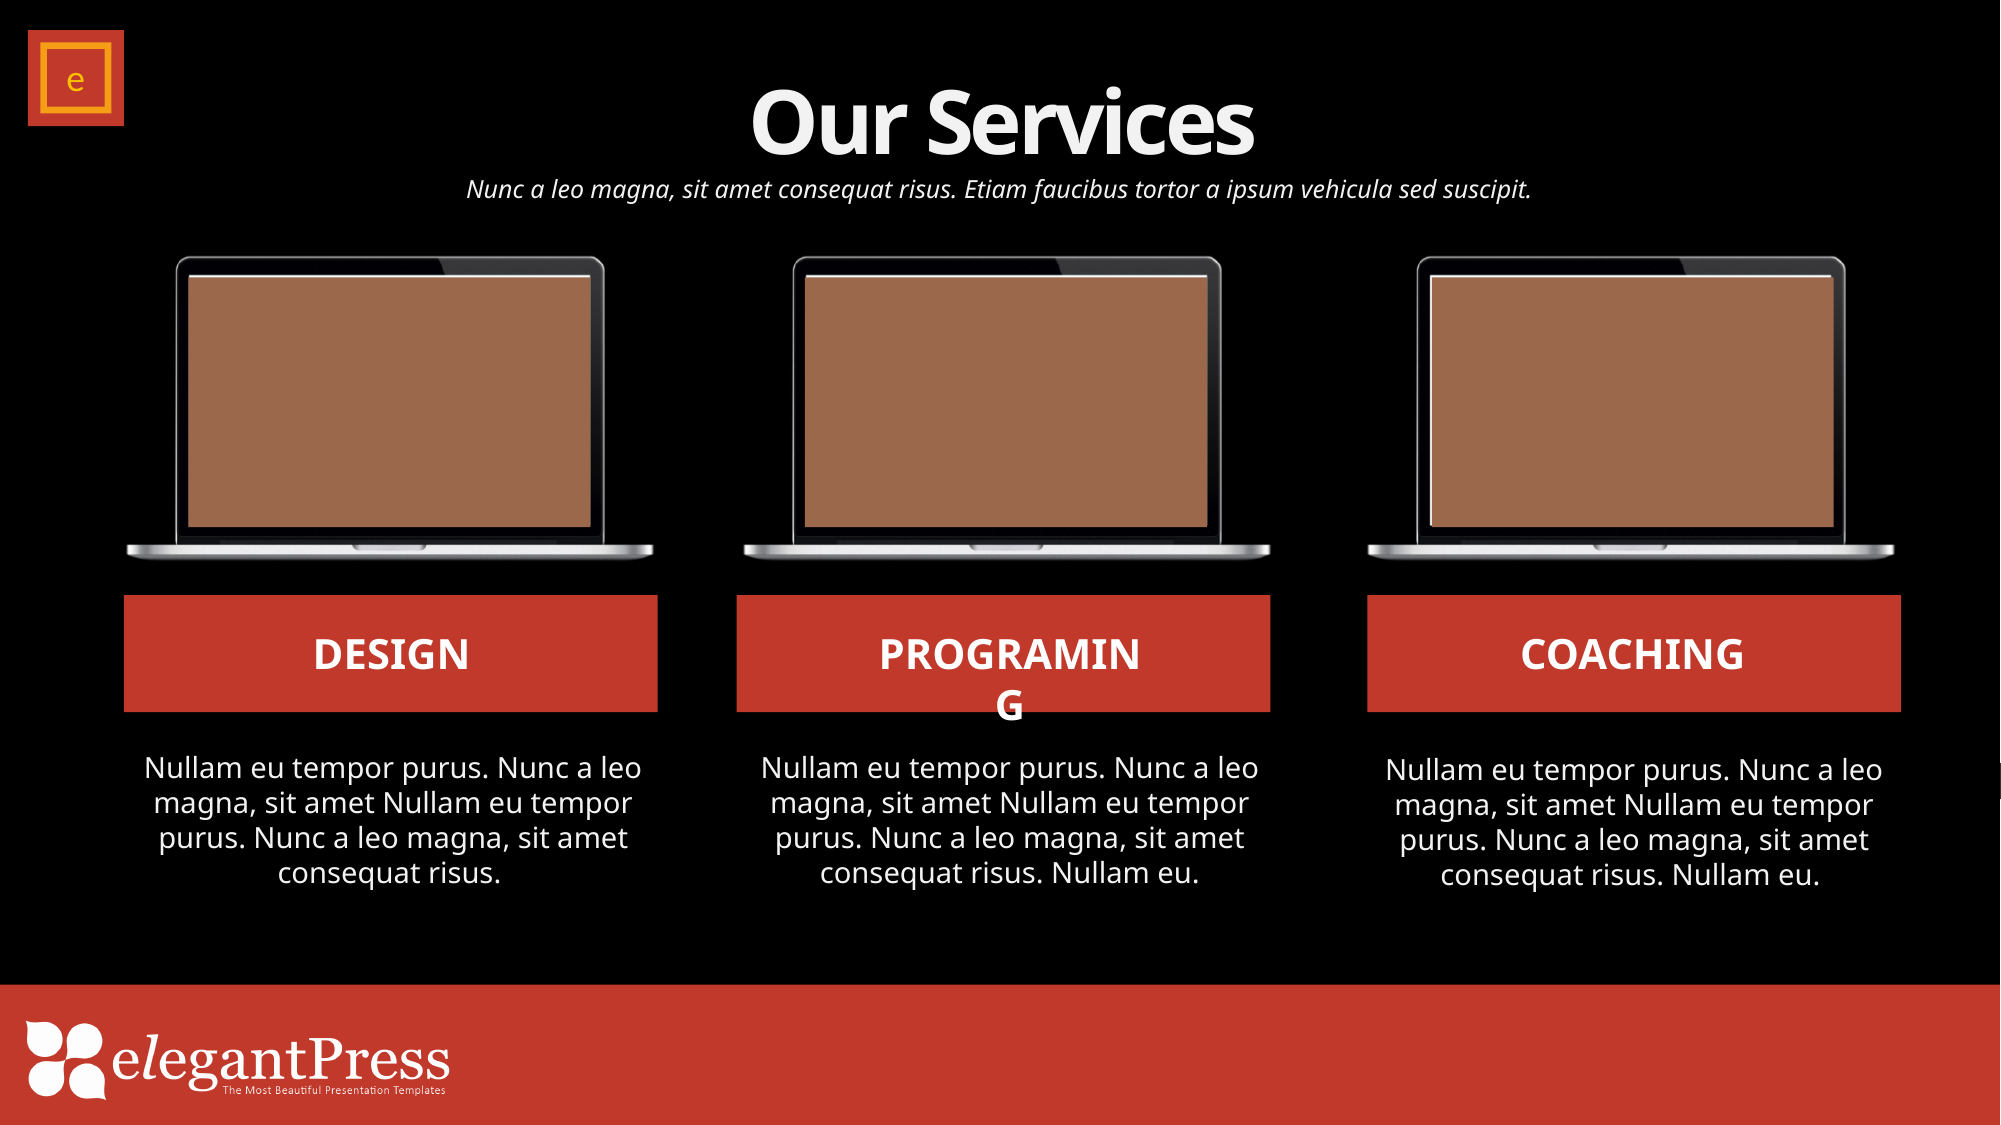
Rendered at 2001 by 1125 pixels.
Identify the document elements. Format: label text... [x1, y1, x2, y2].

text_box Nullam eu tempor purus. Nunc a leo magna, sit amet Nullam eu tempor purus. Nunc a leo magna, sit amet consequat risus. Nullam eu. [1369, 746, 1899, 896]
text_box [1344, 232, 1925, 583]
picture [17, 1012, 454, 1111]
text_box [719, 232, 1300, 583]
text_box Nullam eu tempor purus. Nunc a leo magna, sit amet Nullam eu tempor purus. Nunc a leo magna, sit amet consequat risus. Nullam eu. [745, 744, 1275, 895]
text_box COACHING [1431, 623, 1834, 684]
text_box Nullam eu tempor purus. Nunc a leo magna, sit amet Nullam eu tempor purus. Nunc a leo magna, sit amet consequat risus. [128, 744, 658, 895]
text_box [123, 594, 659, 713]
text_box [103, 232, 684, 583]
text_box [1366, 594, 1902, 713]
text_box DESIGN [190, 623, 593, 684]
text_box Nunc a leo magna, sit amet consequat risus. Etiam faucibus tortor a ipsum vehicula sed suscipit. [123, 168, 1884, 209]
text_box [736, 594, 1271, 713]
text_box PROGRAMING [854, 623, 1166, 734]
text_box Our Services [738, 60, 1269, 168]
